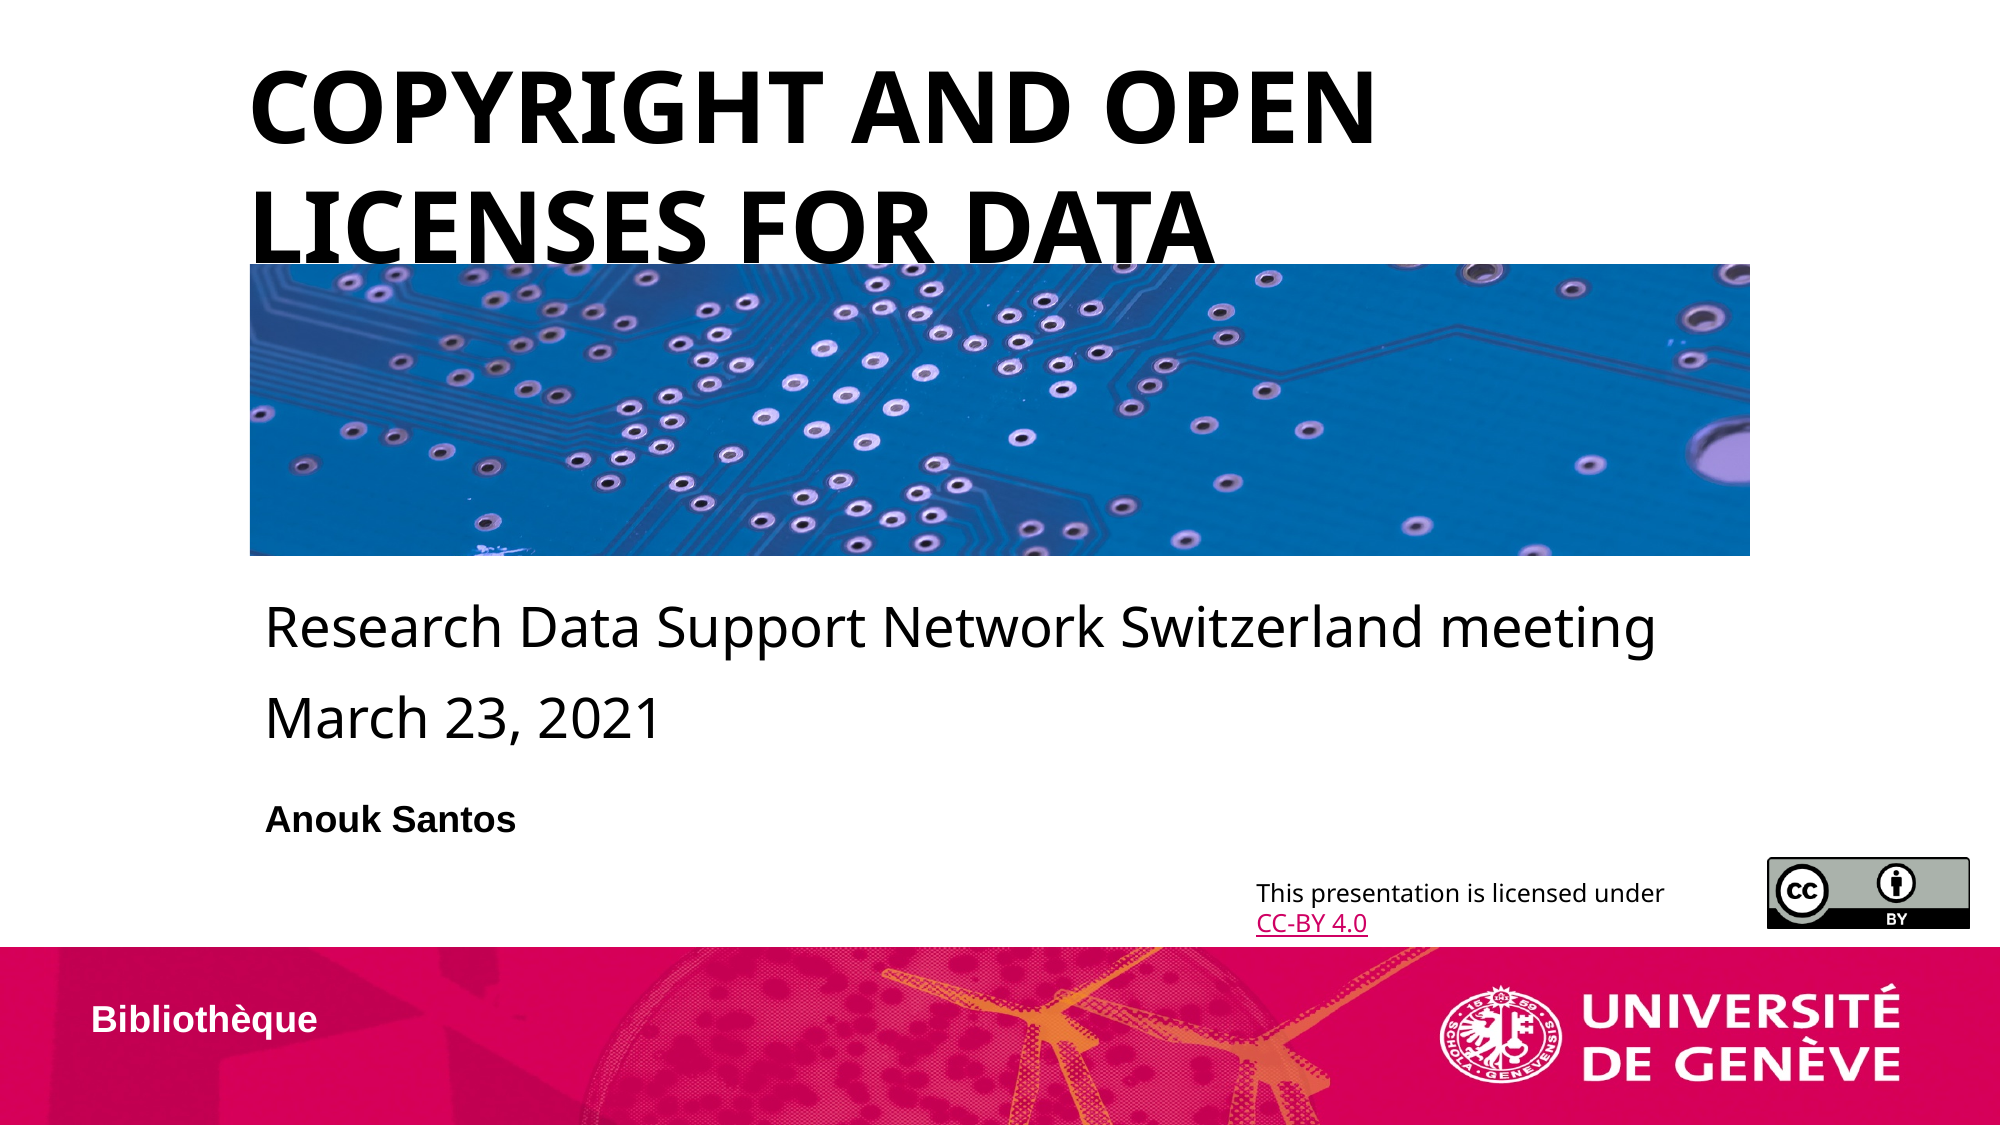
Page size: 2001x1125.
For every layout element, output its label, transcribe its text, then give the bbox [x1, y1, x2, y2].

title Copyright and Open Licenses for Data [232, 42, 1810, 284]
text_box This presentation is licensed under CC-BY 4.0 [1241, 870, 1773, 950]
text_box Anouk Santos [249, 787, 534, 892]
picture [1767, 857, 1970, 929]
subtitle Research Data Support Network Switzerland meeting March 23, 2021 [249, 584, 1750, 758]
picture [249, 264, 1751, 556]
picture [0, 947, 2000, 1125]
